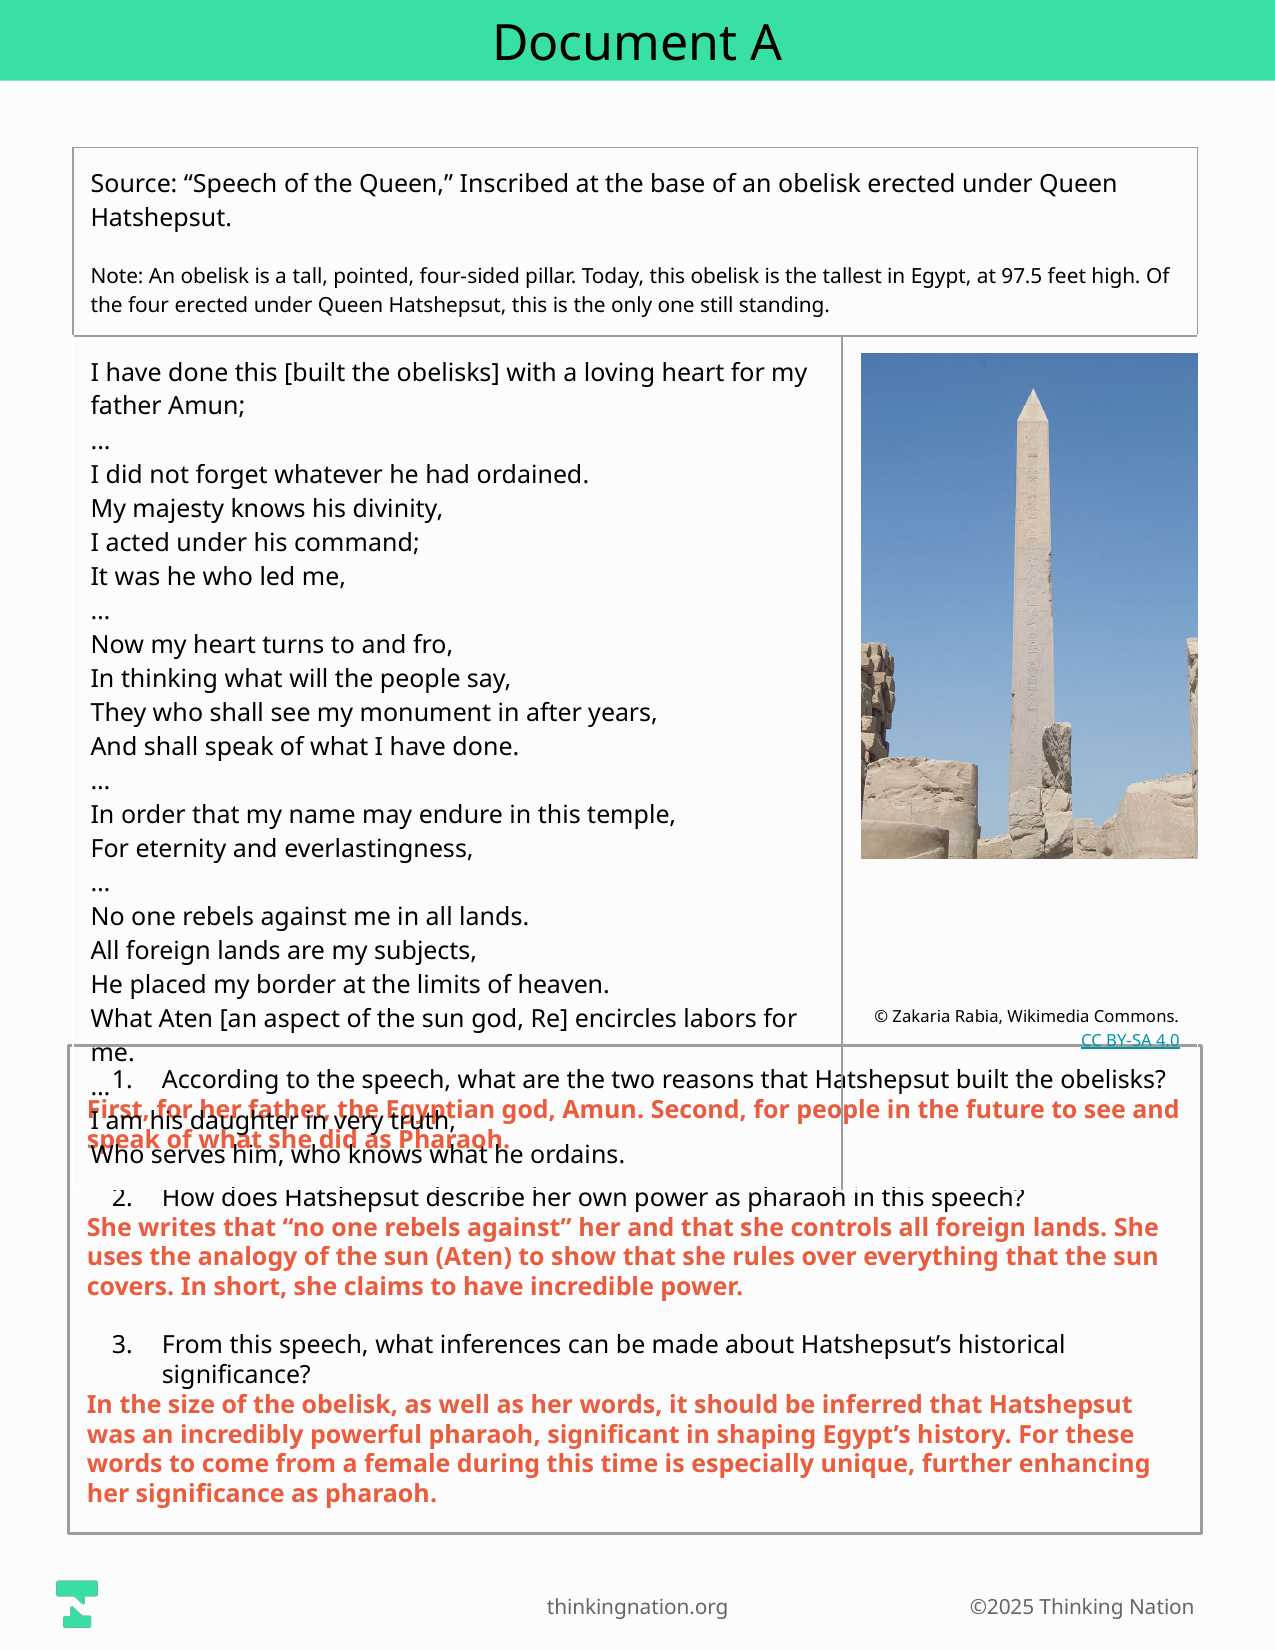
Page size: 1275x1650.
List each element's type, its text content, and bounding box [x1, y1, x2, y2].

picture [861, 353, 1198, 860]
text_box According to the speech, what are the two reasons that Hatshepsut built the obelisks? First, for her father, the Egyptian god, Amun. Second, for people in the future to see and speak of what she did as Pharaoh. How does Hatshepsut describe her own power as pharaoh in this speech? She writes that “no one rebels against” her and that she controls all foreign lands. She uses the analogy of the sun (Aten) to show that she rules over everything that the sun covers. In short, she claims to have incredible power. From this speech, what inferences can be made about Hatshepsut’s historical significance? In the size of the obelisk, as well as her words, it should be inferred that Hatshepsut was an incredibly powerful pharaoh, significant in shaping Egypt’s history. For these words to come from a female during this time is especially unique, further enhancing her significance as pharaoh. [68, 1045, 1202, 1534]
table_header Source: “Speech of the Queen,” Inscribed at the base of an obelisk erected under Queen Hatshepsut. Note: An obelisk is a tall, pointed, four-sided pillar. Today, this obelisk is the tallest in Egypt, at 97.5 feet high. Of the four erected under Queen Hatshepsut, this is the only one still standing. [74, 148, 1197, 335]
text_box ©2025 Thinking Nation [907, 1579, 1210, 1630]
text_box Document A [0, 0, 1275, 81]
table_cell I have done this [built the obelisks] with a loving heart for my father Amun; ... I did not forget whatever he had ordained. My majesty knows his divinity, I acted under his command; It was he who led me, … Now my heart turns to and fro, In thinking what will the people say, They who shall see my monument in after years, And shall speak of what I have done. … In order that my name may endure in this temple, For eternity and everlastingness, … No one rebels against me in all lands. All foreign lands are my subjects, He placed my border at the limits of heaven. What Aten [an aspect of the sun god, Re] encircles labors for me. … I am his daughter in very truth, Who serves him, who knows what he ordains. [74, 337, 841, 1188]
table_cell The Obelisk of Hatshepsut © Zakaria Rabia, Wikimedia Commons. CC BY-SA 4.0 [843, 337, 1197, 1188]
text_box thinkingnation.org [486, 1579, 789, 1630]
picture [44, 1571, 110, 1637]
